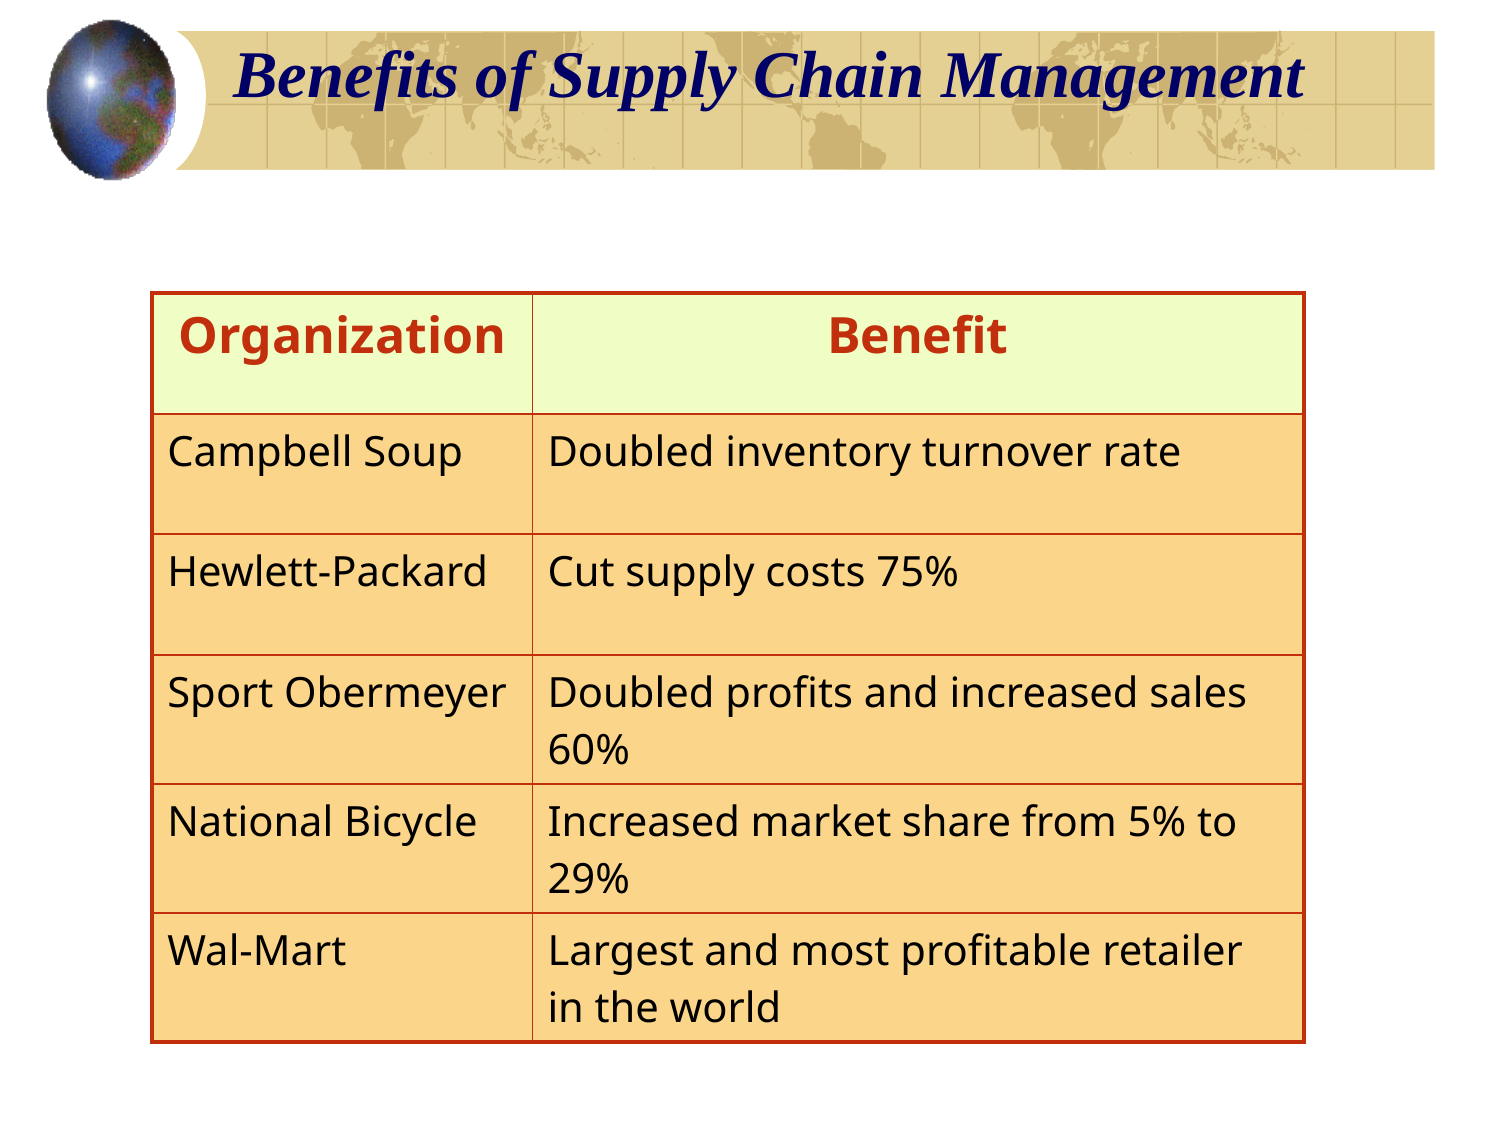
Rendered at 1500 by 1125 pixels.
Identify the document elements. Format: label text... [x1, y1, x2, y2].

table_cell Doubled inventory turnover rate [533, 415, 1302, 533]
table_cell Wal-Mart [154, 914, 532, 1040]
table_cell Campbell Soup [154, 415, 532, 533]
title Benefits of Supply Chain Management [218, 89, 1448, 119]
table_header Organization [154, 295, 532, 413]
table_cell Increased market share from 5% to 29% [533, 785, 1302, 912]
picture [42, 14, 190, 185]
table_cell Largest and most profitable retailer in the world [533, 914, 1302, 1040]
table_cell Sport Obermeyer [154, 656, 532, 783]
table_header Benefit [533, 295, 1302, 413]
table_cell National Bicycle [154, 785, 532, 912]
table_cell Doubled profits and increased sales 60% [533, 656, 1302, 783]
table_cell Hewlett-Packard [154, 535, 532, 654]
table_cell Cut supply costs 75% [533, 535, 1302, 654]
